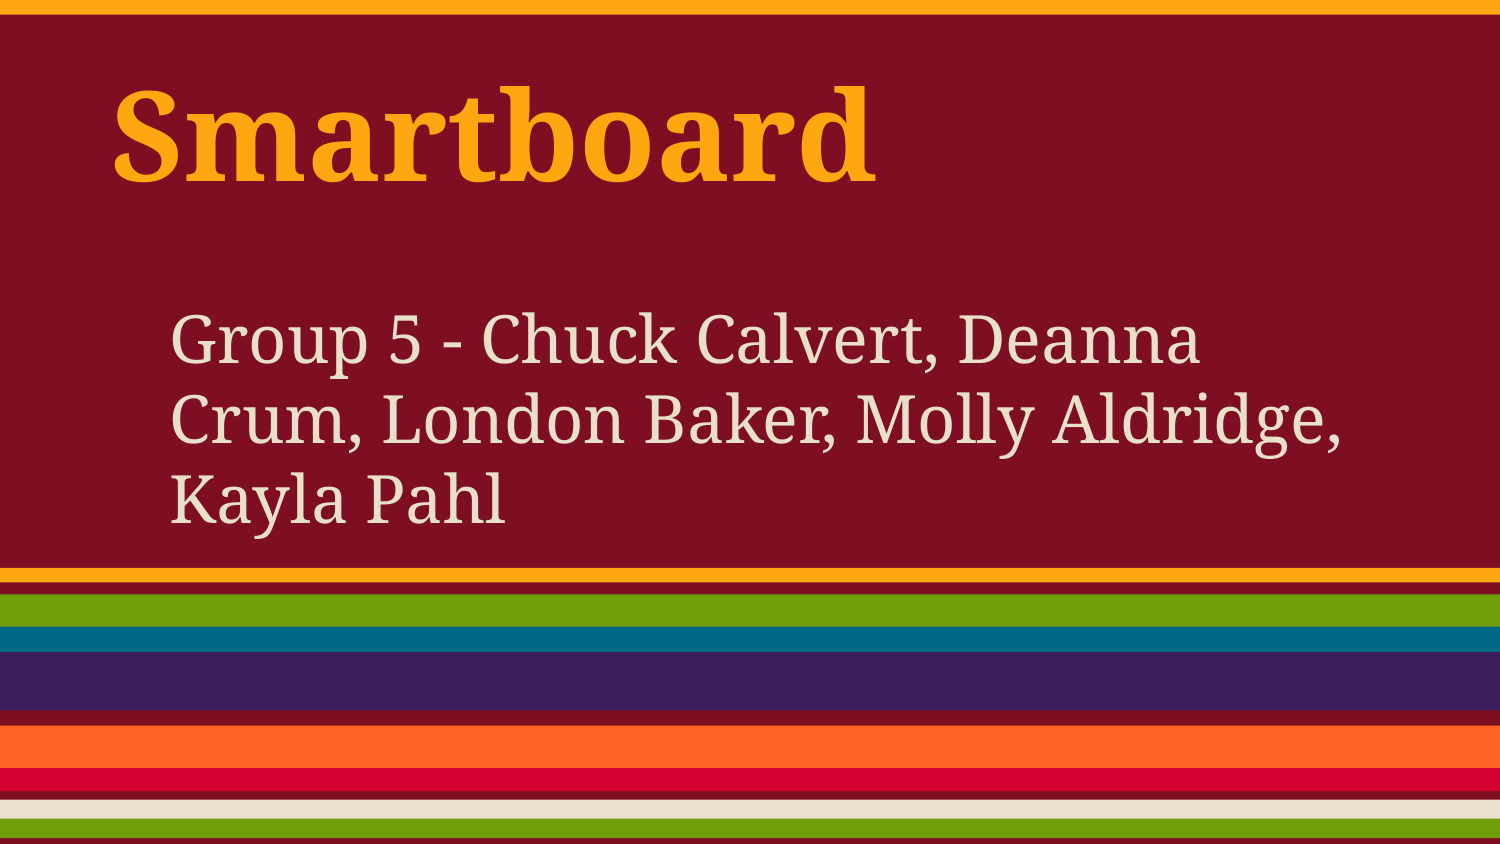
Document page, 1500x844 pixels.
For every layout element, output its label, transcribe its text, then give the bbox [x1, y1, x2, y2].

title Smartboard [46, 41, 1322, 222]
subtitle Group 5 - Chuck Calvert, Deanna Crum, London Baker, Molly Aldridge, Kayla Pahl [154, 281, 1430, 472]
